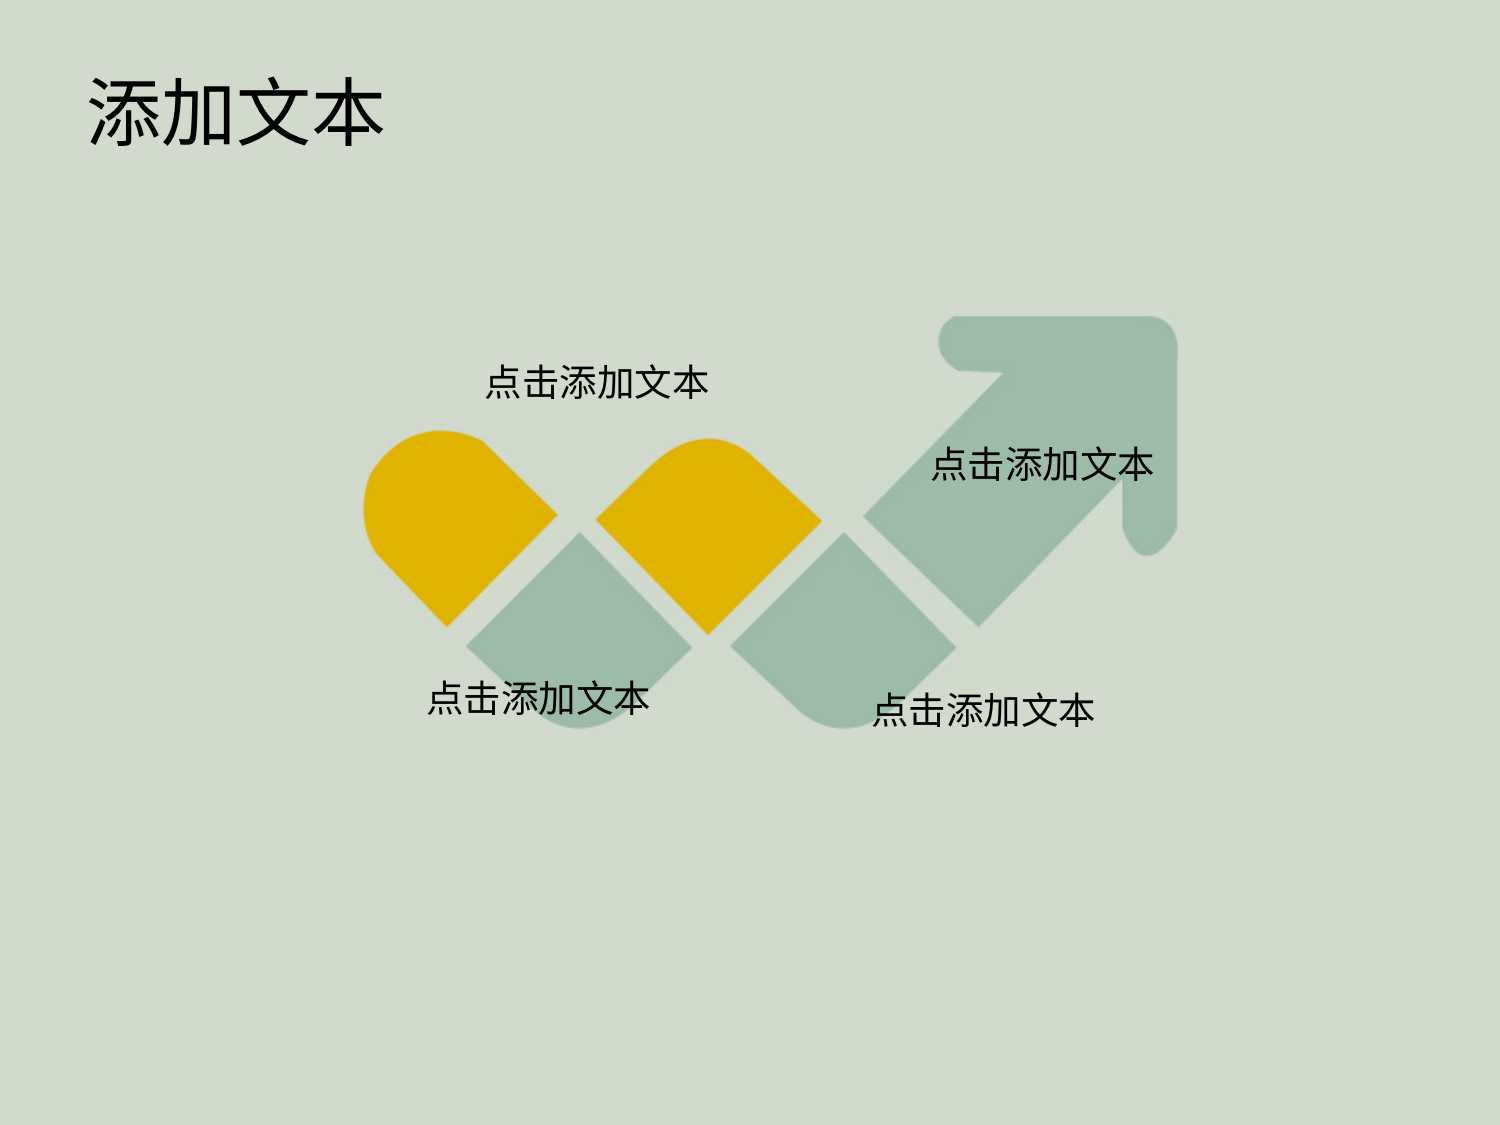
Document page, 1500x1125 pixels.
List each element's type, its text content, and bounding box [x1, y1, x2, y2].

text_box 点击添加文本 [470, 351, 725, 412]
picture [0, 0, 1500, 1125]
text_box 添加文本 [72, 58, 402, 164]
text_box 点击添加文本 [915, 433, 1171, 494]
text_box 点击添加文本 [856, 679, 1112, 740]
text_box 点击添加文本 [411, 667, 667, 728]
